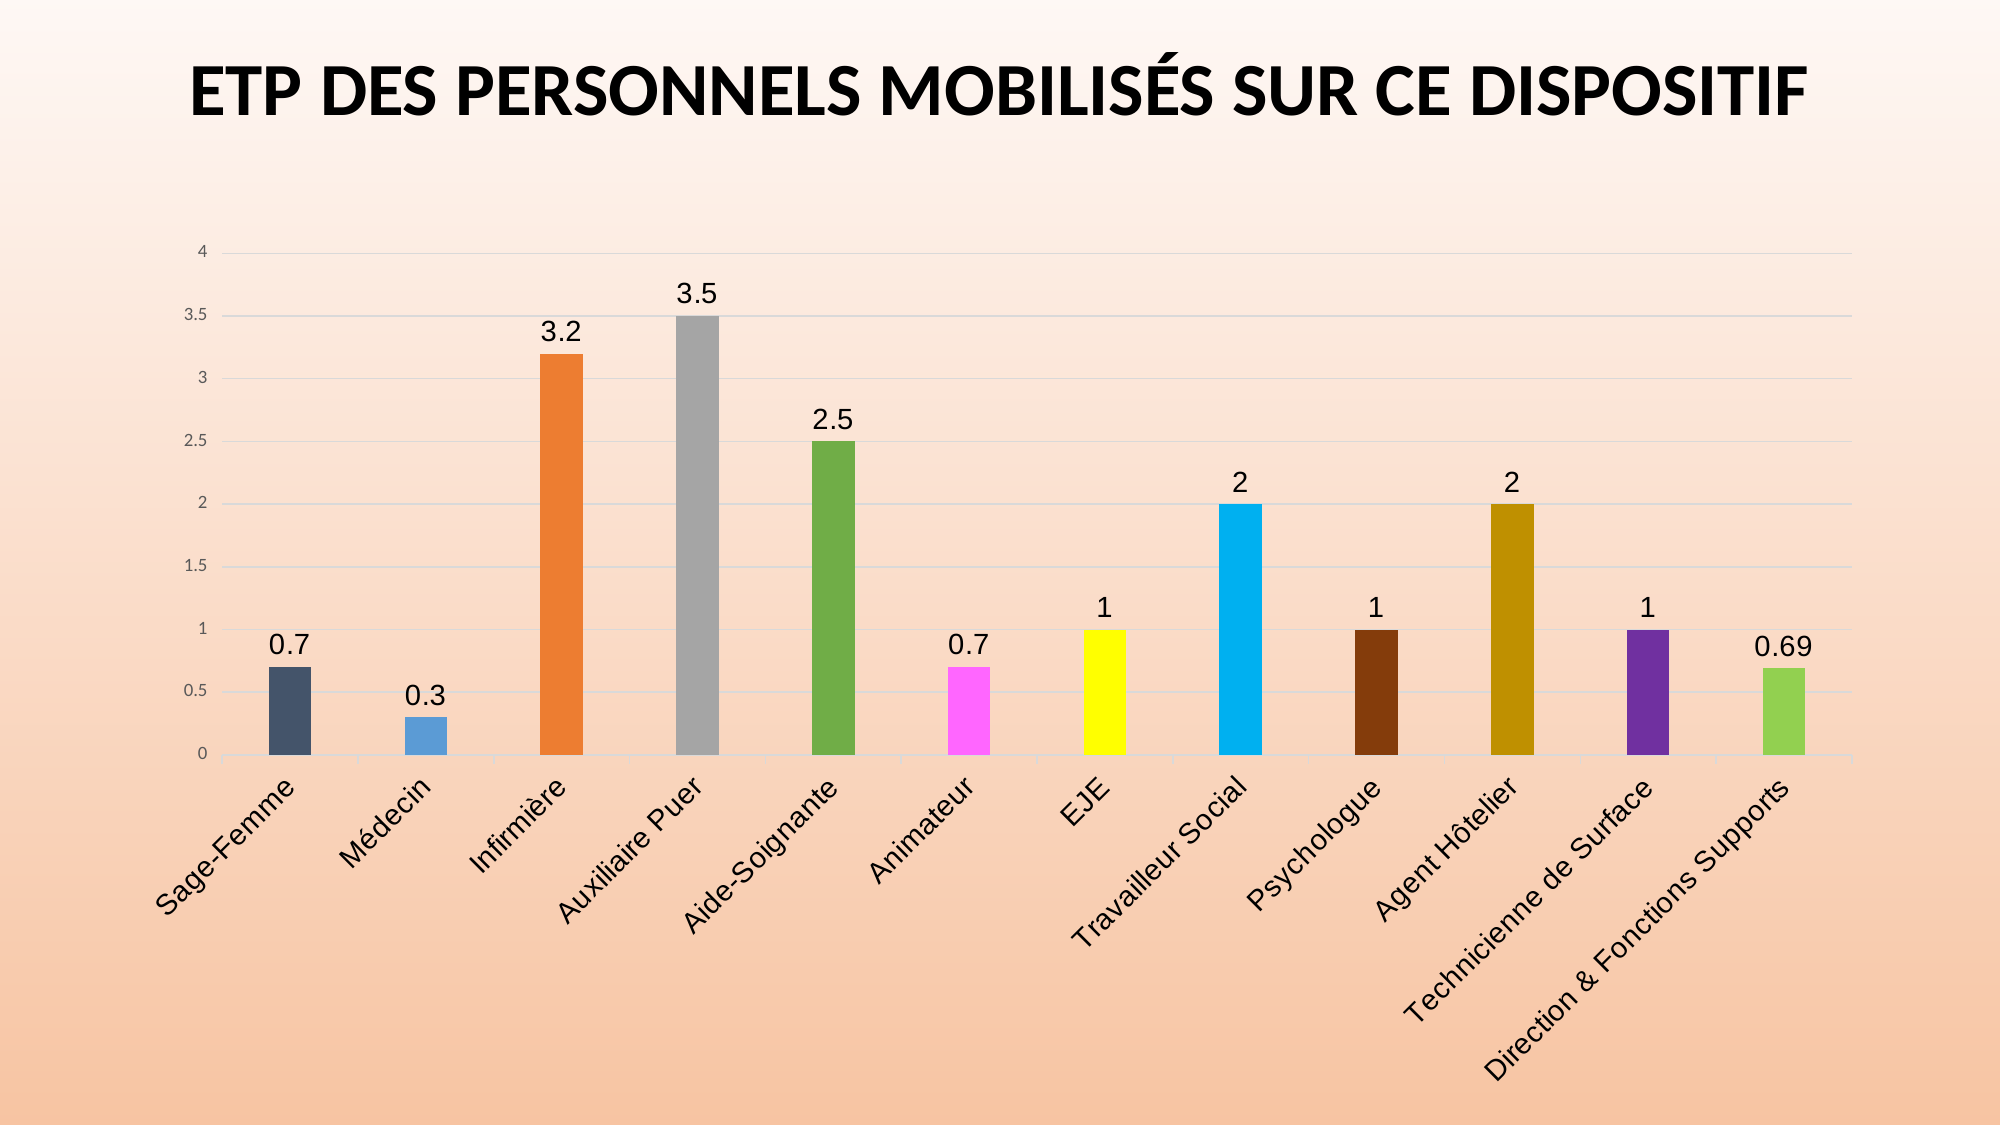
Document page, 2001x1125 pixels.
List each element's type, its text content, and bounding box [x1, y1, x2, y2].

chart [112, 226, 1888, 1106]
text_box ETP des personnels mobilisés sur ce dispoSItif [0, 33, 2000, 138]
